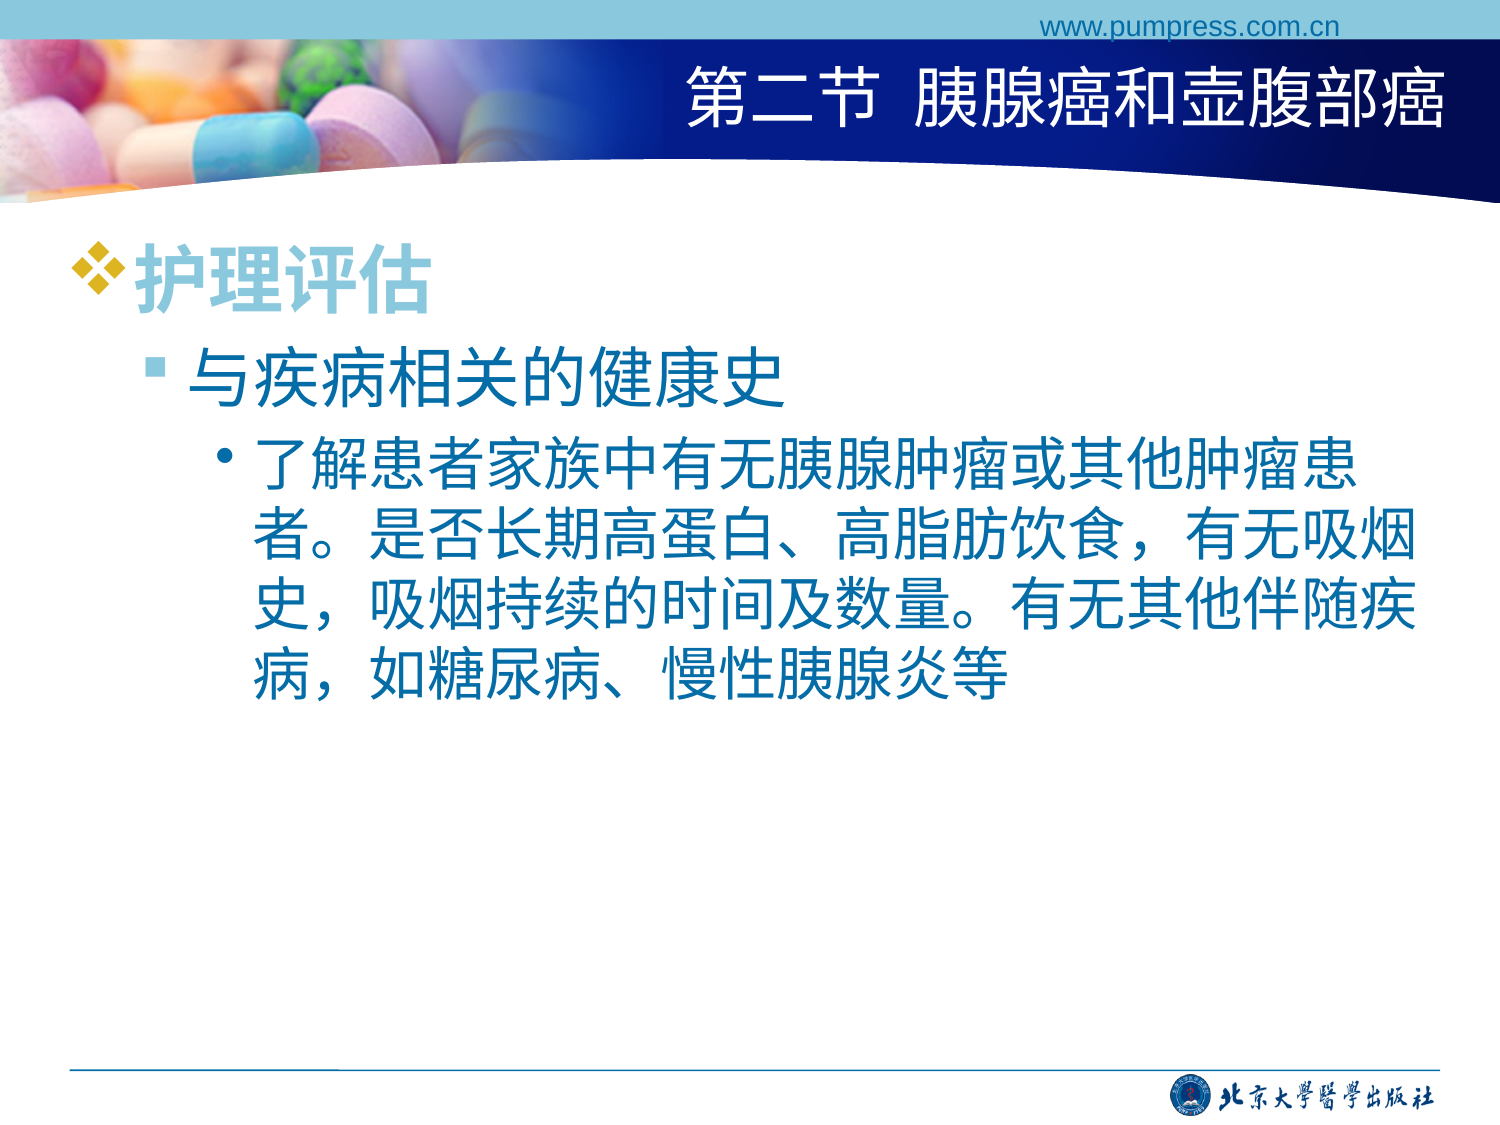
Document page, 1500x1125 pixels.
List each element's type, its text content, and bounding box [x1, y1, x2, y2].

list 护理评估 与疾病相关的健康史 了解患者家族中有无胰腺肿瘤或其他肿瘤患者。是否长期高蛋白、高脂肪饮食，有无吸烟史，吸烟持续的时间及数量。有无其他伴随疾病，如糖尿病、慢性胰腺炎等 [49, 224, 1463, 1026]
picture [1170, 1074, 1436, 1118]
slide_number www.pumpress.com.cn [1025, 0, 1463, 38]
picture [0, 40, 1500, 203]
title 第二节 胰腺癌和壶腹部癌 [137, 49, 1463, 143]
